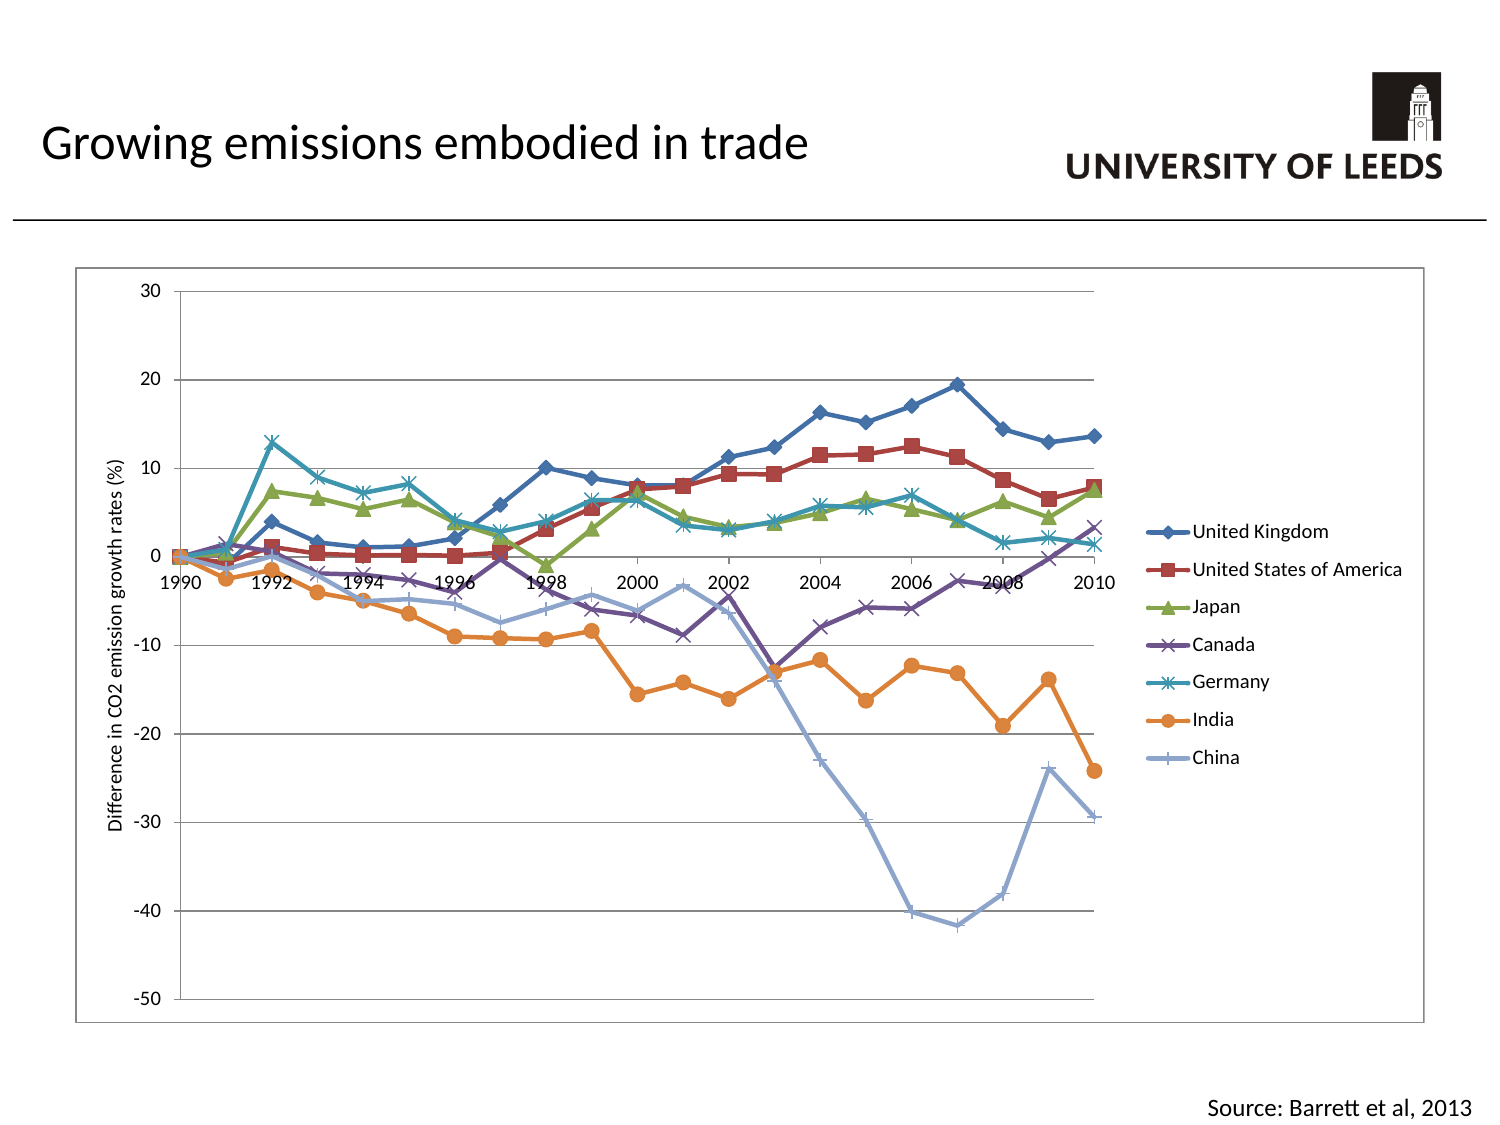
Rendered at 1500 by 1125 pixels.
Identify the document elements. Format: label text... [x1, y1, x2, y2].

picture [1067, 72, 1442, 179]
text_box Growing emissions embodied in trade [41, 54, 970, 176]
picture [74, 267, 1425, 1024]
text_box Source: Barrett et al, 2013 [1192, 1084, 1500, 1125]
